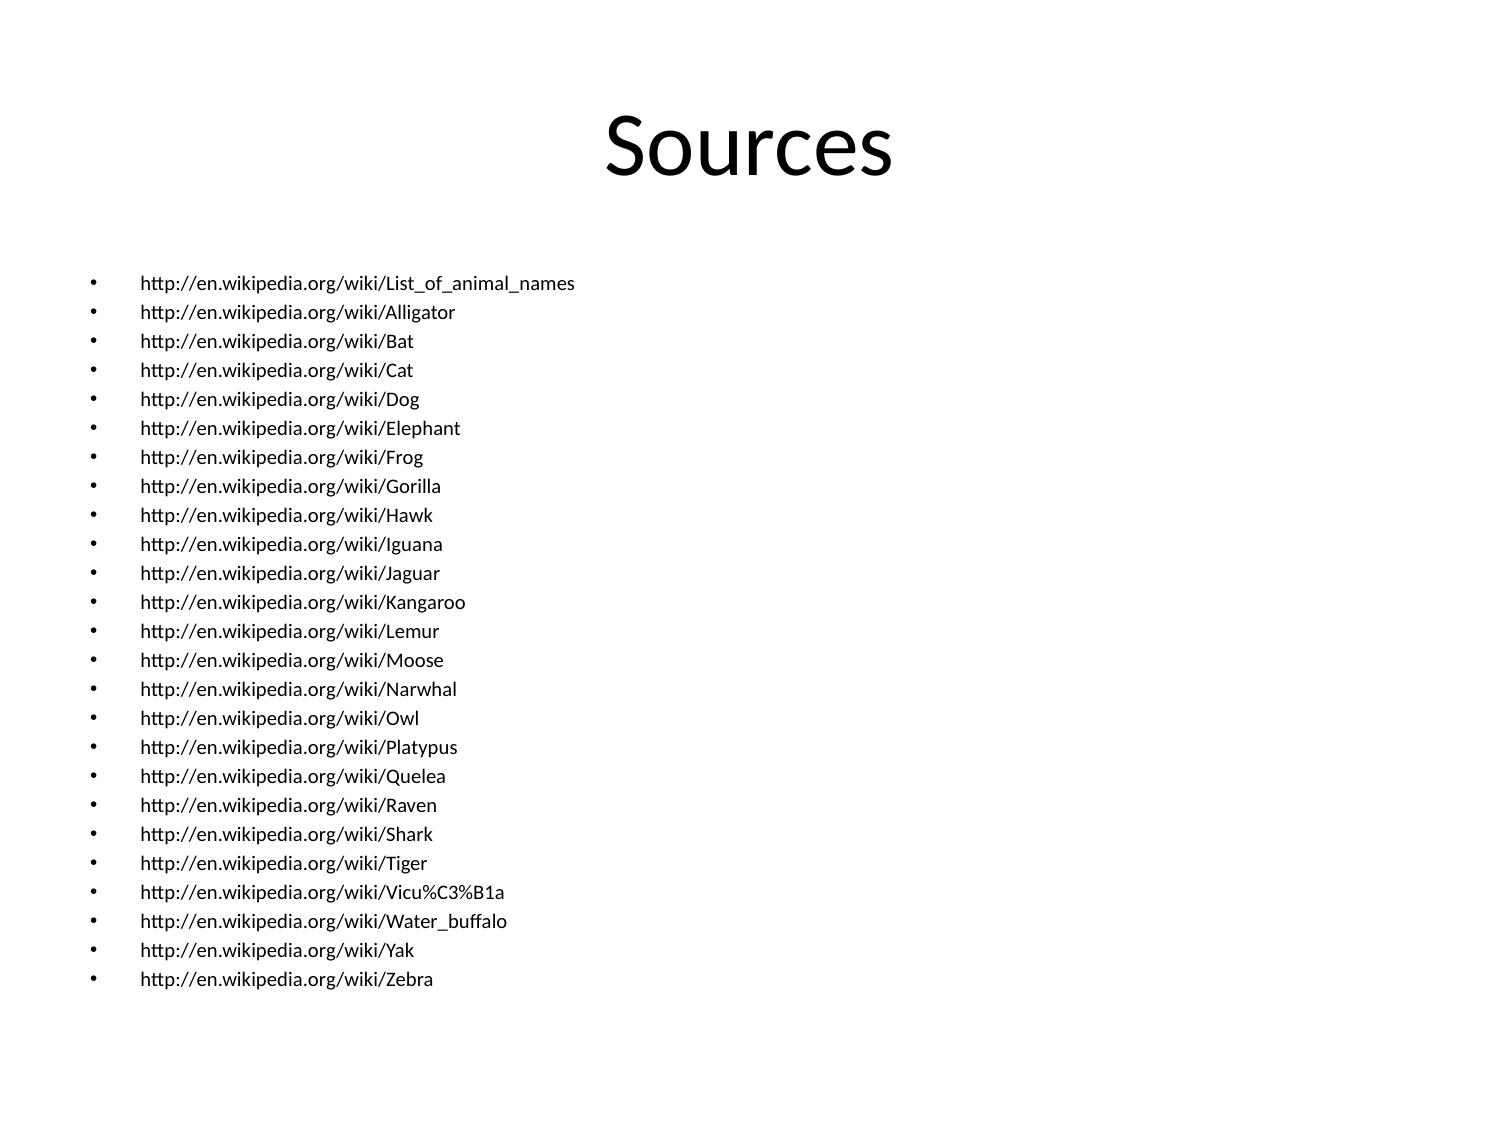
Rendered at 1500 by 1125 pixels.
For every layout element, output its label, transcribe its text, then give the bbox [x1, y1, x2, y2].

list http://en.wikipedia.org/wiki/List_of_animal_names http://en.wikipedia.org/wiki/Alligator http://en.wikipedia.org/wiki/Bat http://en.wikipedia.org/wiki/Cat http://en.wikipedia.org/wiki/Dog http://en.wikipedia.org/wiki/Elephant http://en.wikipedia.org/wiki/Frog http://en.wikipedia.org/wiki/Gorilla http://en.wikipedia.org/wiki/Hawk http://en.wikipedia.org/wiki/Iguana http://en.wikipedia.org/wiki/Jaguar http://en.wikipedia.org/wiki/Kangaroo http://en.wikipedia.org/wiki/Lemur http://en.wikipedia.org/wiki/Moose http://en.wikipedia.org/wiki/Narwhal http://en.wikipedia.org/wiki/Owl http://en.wikipedia.org/wiki/Platypus http://en.wikipedia.org/wiki/Quelea http://en.wikipedia.org/wiki/Raven http://en.wikipedia.org/wiki/Shark http://en.wikipedia.org/wiki/Tiger http://en.wikipedia.org/wiki/Vicu%C3%B1a http://en.wikipedia.org/wiki/Water_buffalo http://en.wikipedia.org/wiki/Yak http://en.wikipedia.org/wiki/Zebra [75, 262, 663, 1005]
title Sources [75, 45, 1425, 233]
